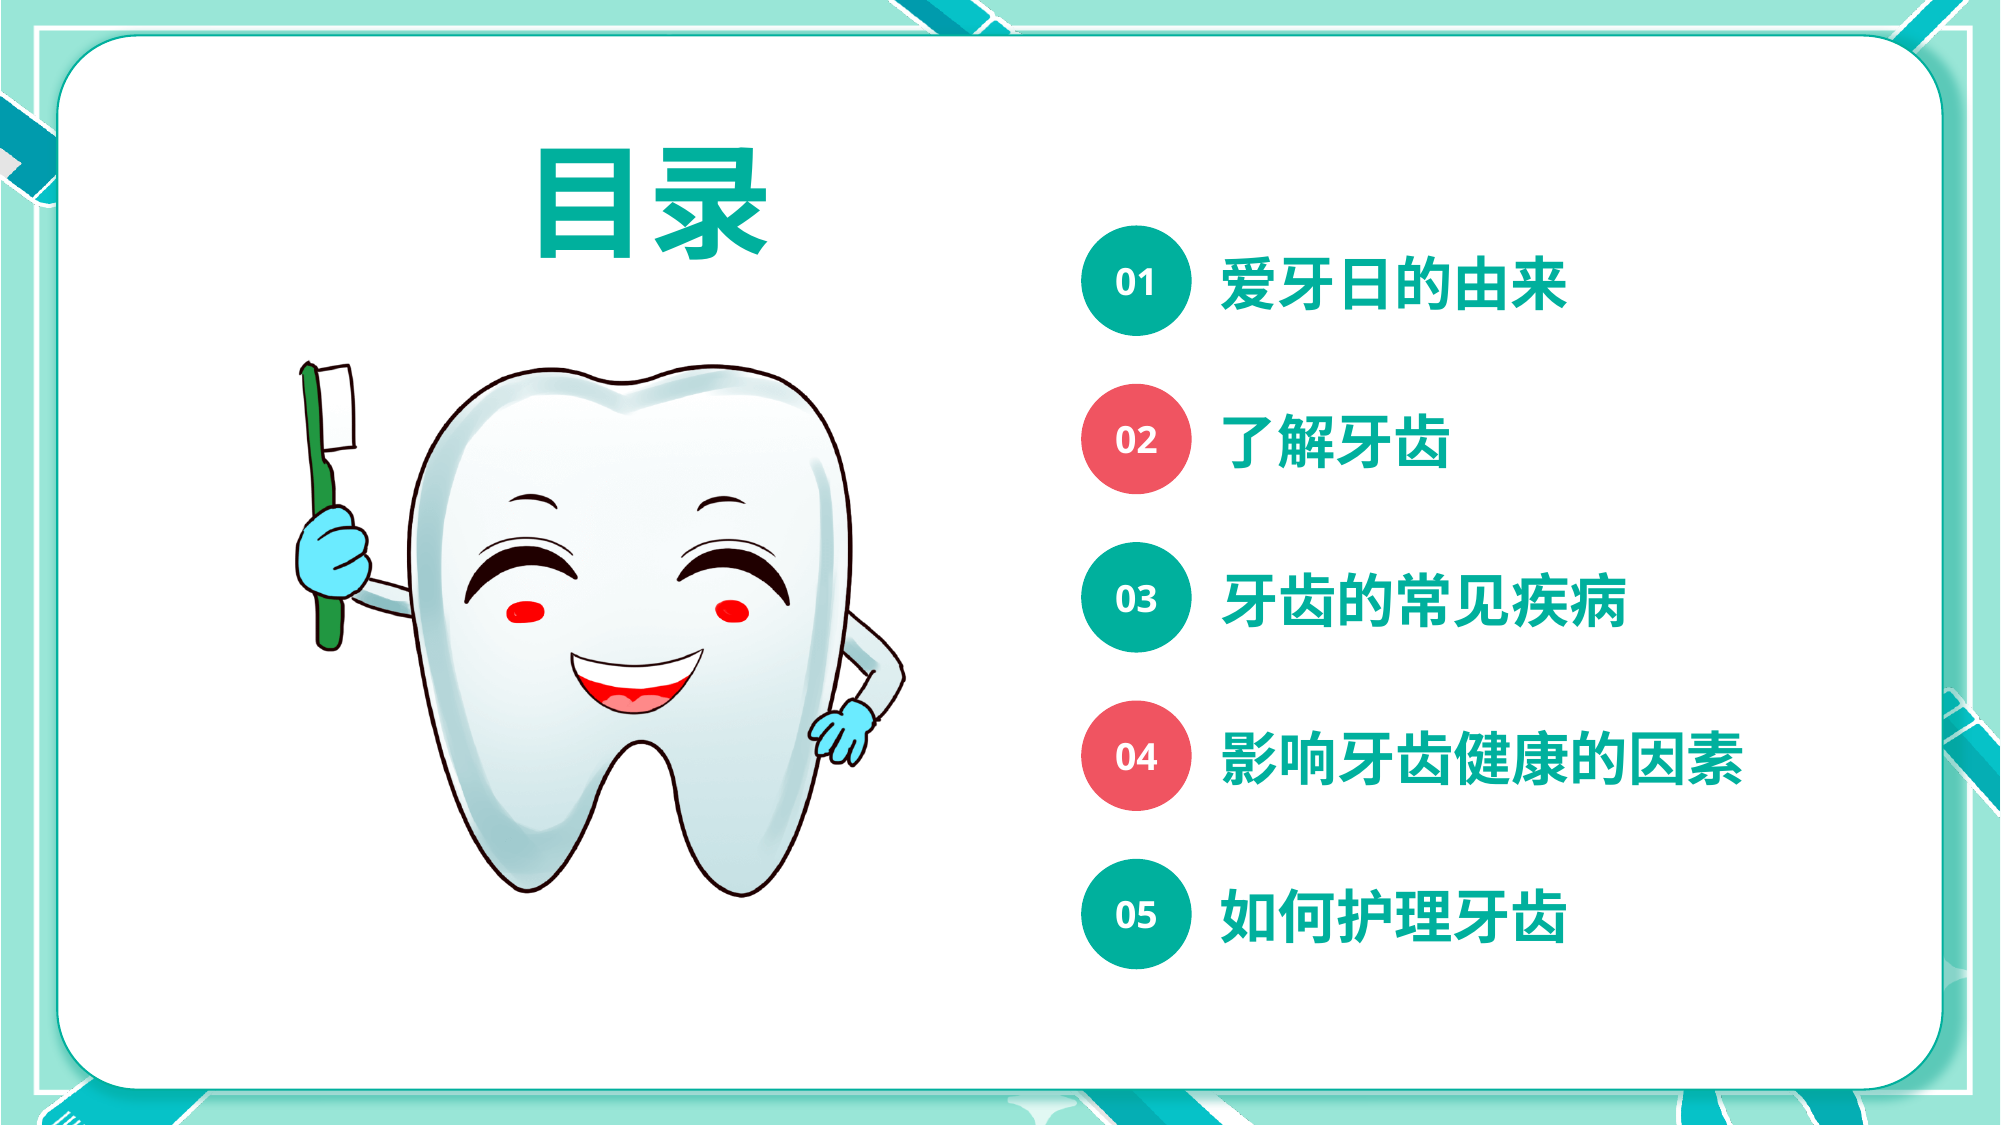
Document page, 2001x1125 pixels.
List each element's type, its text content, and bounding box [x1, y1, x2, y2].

picture [0, 0, 2001, 1125]
text_box 目录 [435, 115, 863, 247]
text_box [1081, 225, 1587, 336]
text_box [1081, 383, 1469, 495]
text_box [1081, 542, 1646, 653]
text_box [1081, 858, 1587, 970]
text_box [1081, 700, 1763, 811]
